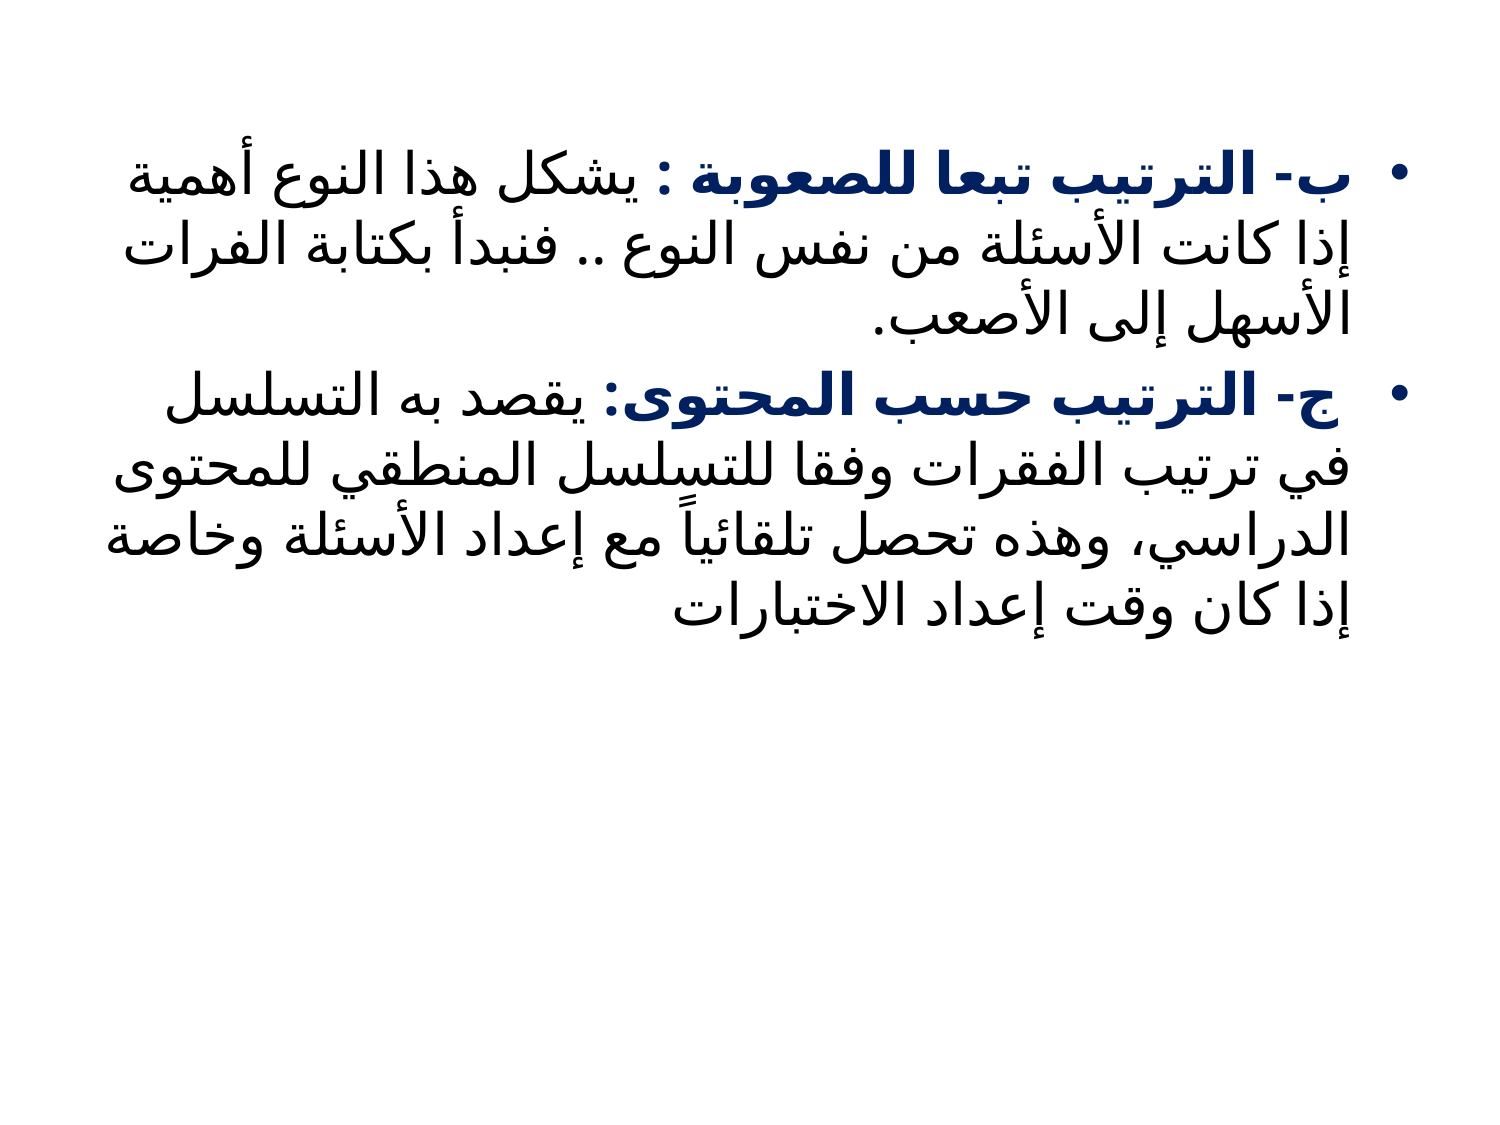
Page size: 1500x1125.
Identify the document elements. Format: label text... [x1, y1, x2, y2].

list ب- الترتيب تبعا للصعوبة : يشكل هذا النوع أهمية إذا كانت الأسئلة من نفس النوع .. فنبدأ بكتابة الفرات الأسهل إلى الأصعب. ج- الترتيب حسب المحتوى: يقصد به التسلسل في ترتيب الفقرات وفقا للتسلسل المنطقي للمحتوى الدراسي، وهذه تحصل تلقائياً مع إعداد الأسئلة وخاصة إذا كان وقت إعداد الاختبارات [75, 128, 1425, 1005]
